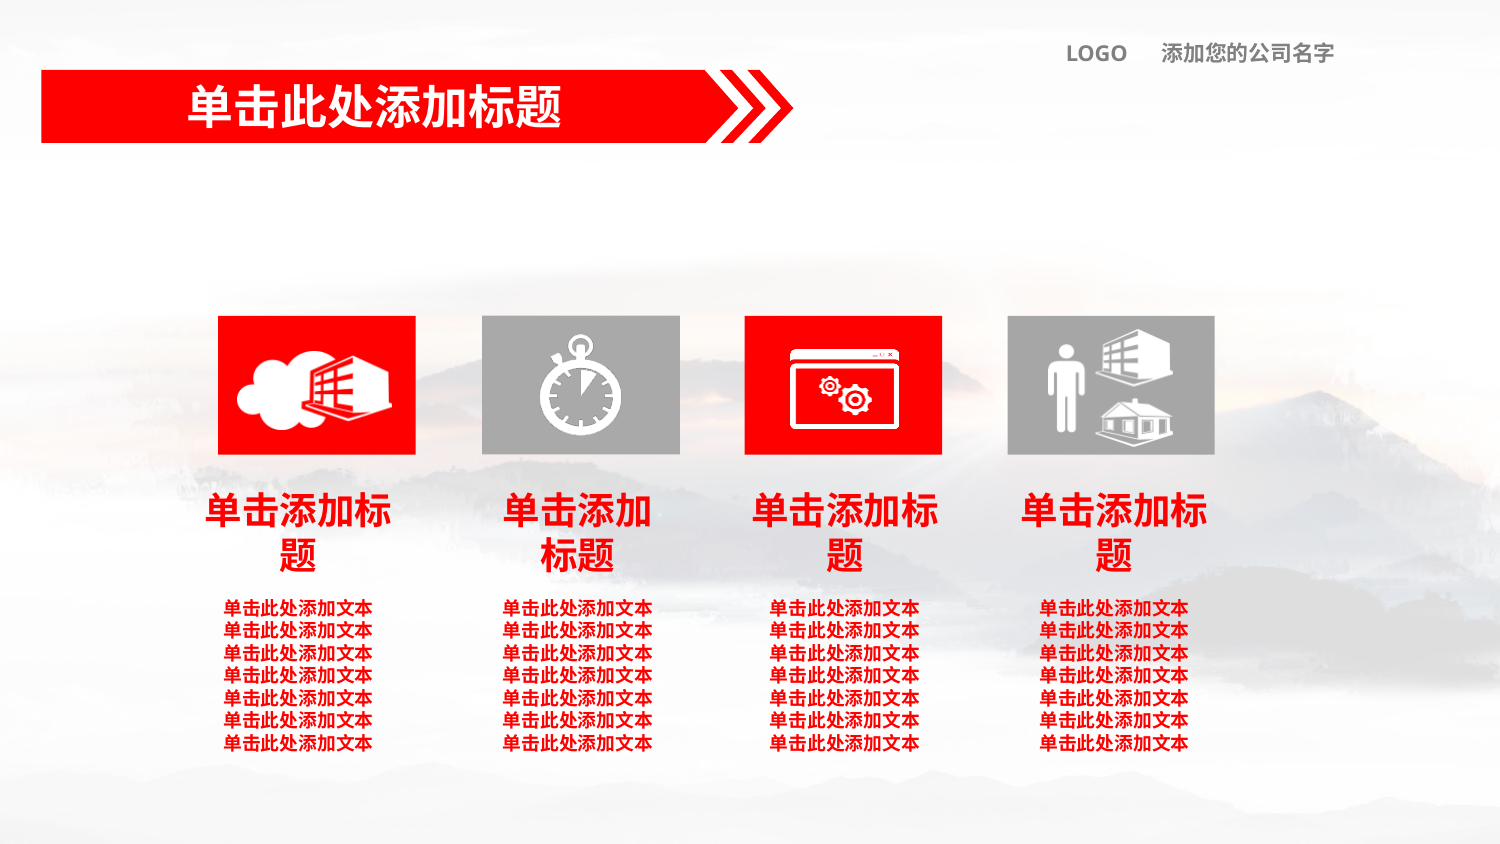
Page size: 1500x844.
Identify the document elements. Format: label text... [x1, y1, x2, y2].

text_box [481, 315, 681, 455]
text_box 单击添加标题 单击此处添加文本 单击此处添加文本 单击此处添加文本 单击此处添加文本 单击此处添加文本 单击此处添加文本 单击此处添加文本 [1011, 481, 1229, 760]
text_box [41, 69, 794, 144]
text_box 单击添加标题 单击此处添加文本 单击此处添加文本 单击此处添加文本 单击此处添加文本 单击此处添加文本 单击此处添加文本 单击此处添加文本 [746, 481, 955, 760]
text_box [1007, 315, 1215, 455]
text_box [744, 315, 943, 455]
text_box 单击添加标题 单击此处添加文本 单击此处添加文本 单击此处添加文本 单击此处添加文本 单击此处添加文本 单击此处添加文本 单击此处添加文本 [486, 481, 680, 760]
text_box LOGO 添加您的公司名字 [1051, 32, 1431, 74]
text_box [217, 315, 417, 455]
text_box 单击添加标题 单击此处添加文本 单击此处添加文本 单击此处添加文本 单击此处添加文本 单击此处添加文本 单击此处添加文本 单击此处添加文本 [191, 481, 416, 760]
